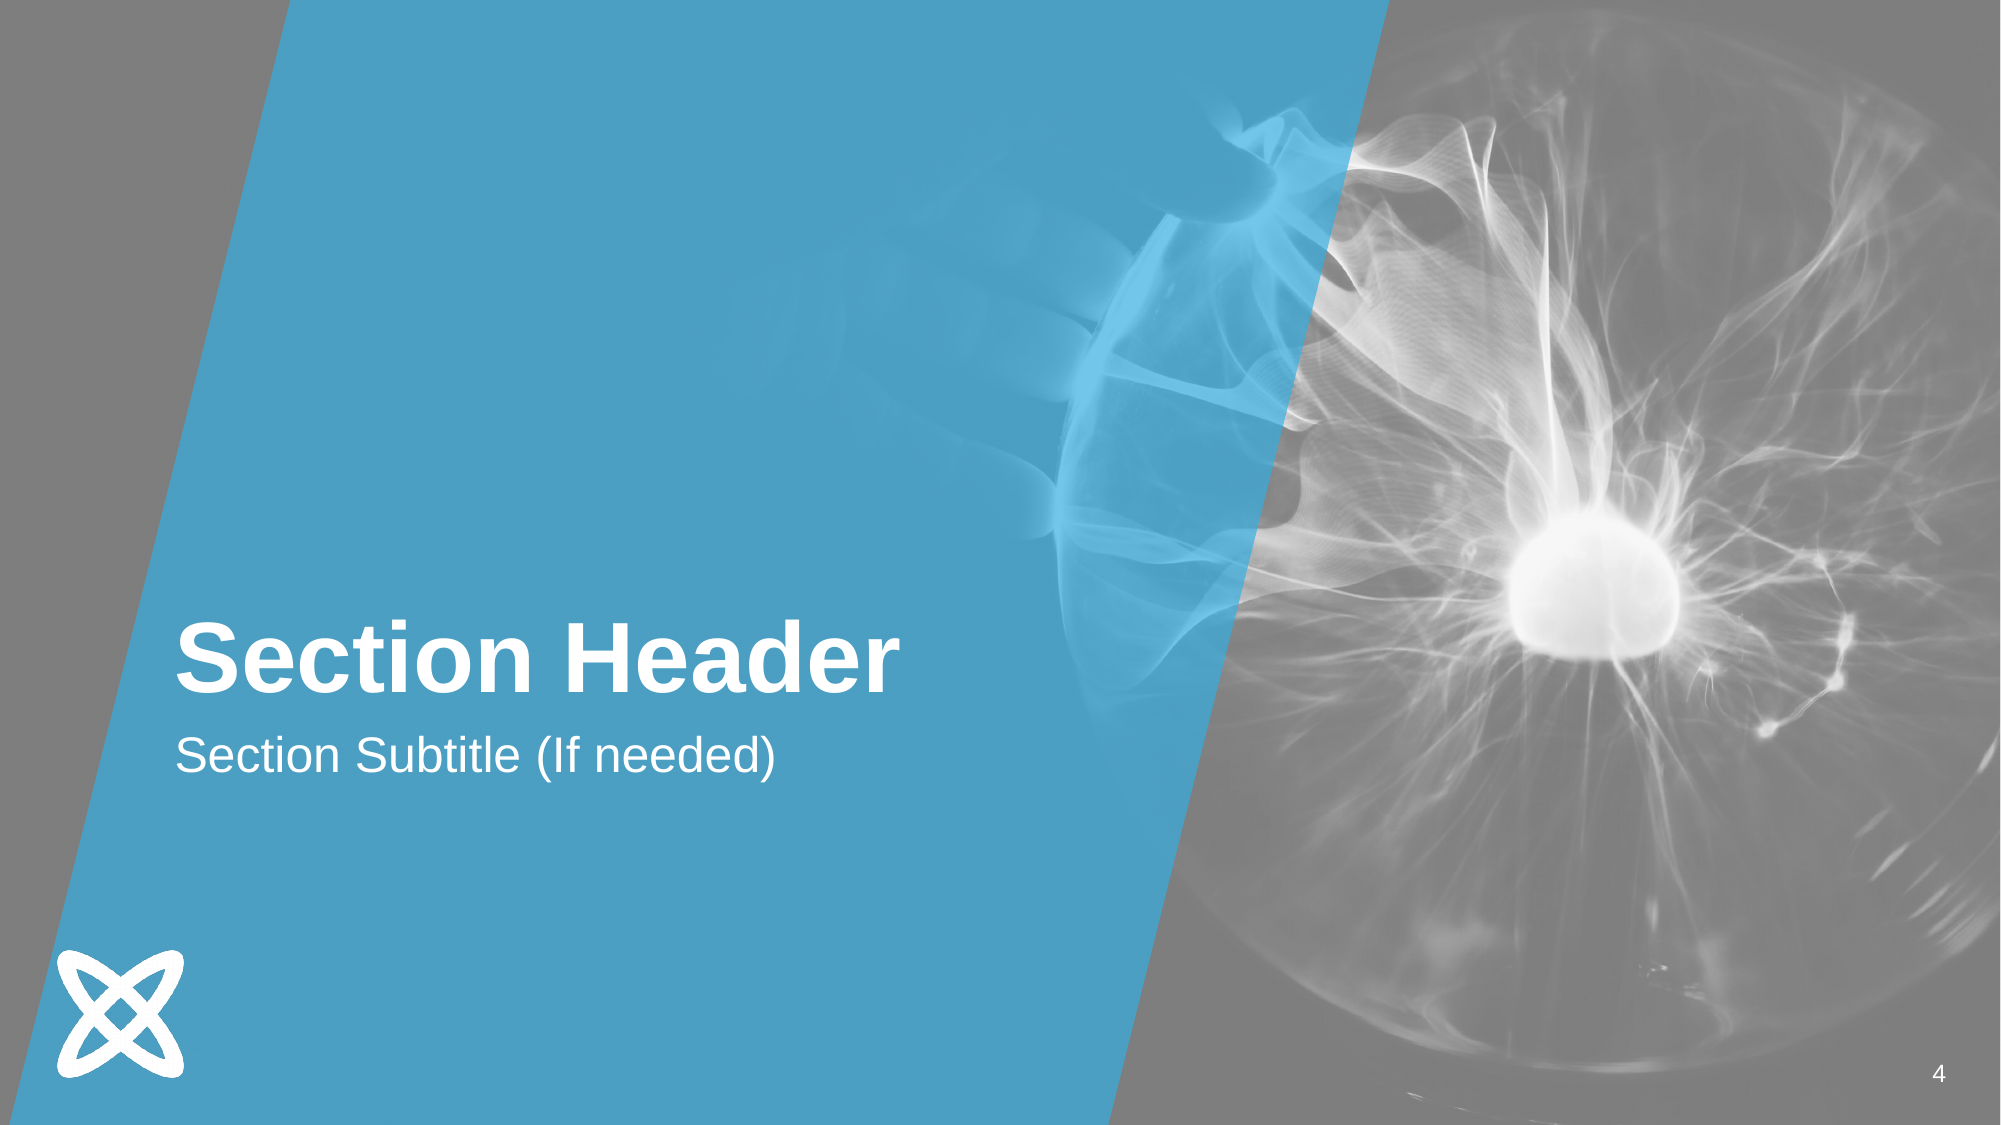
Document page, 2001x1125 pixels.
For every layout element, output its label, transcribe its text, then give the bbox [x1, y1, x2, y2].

title Section Header [159, 253, 1885, 721]
picture [57, 950, 184, 1078]
slide_number 4 [1856, 1042, 1962, 1103]
list Section Subtitle (If needed) [159, 721, 1885, 906]
